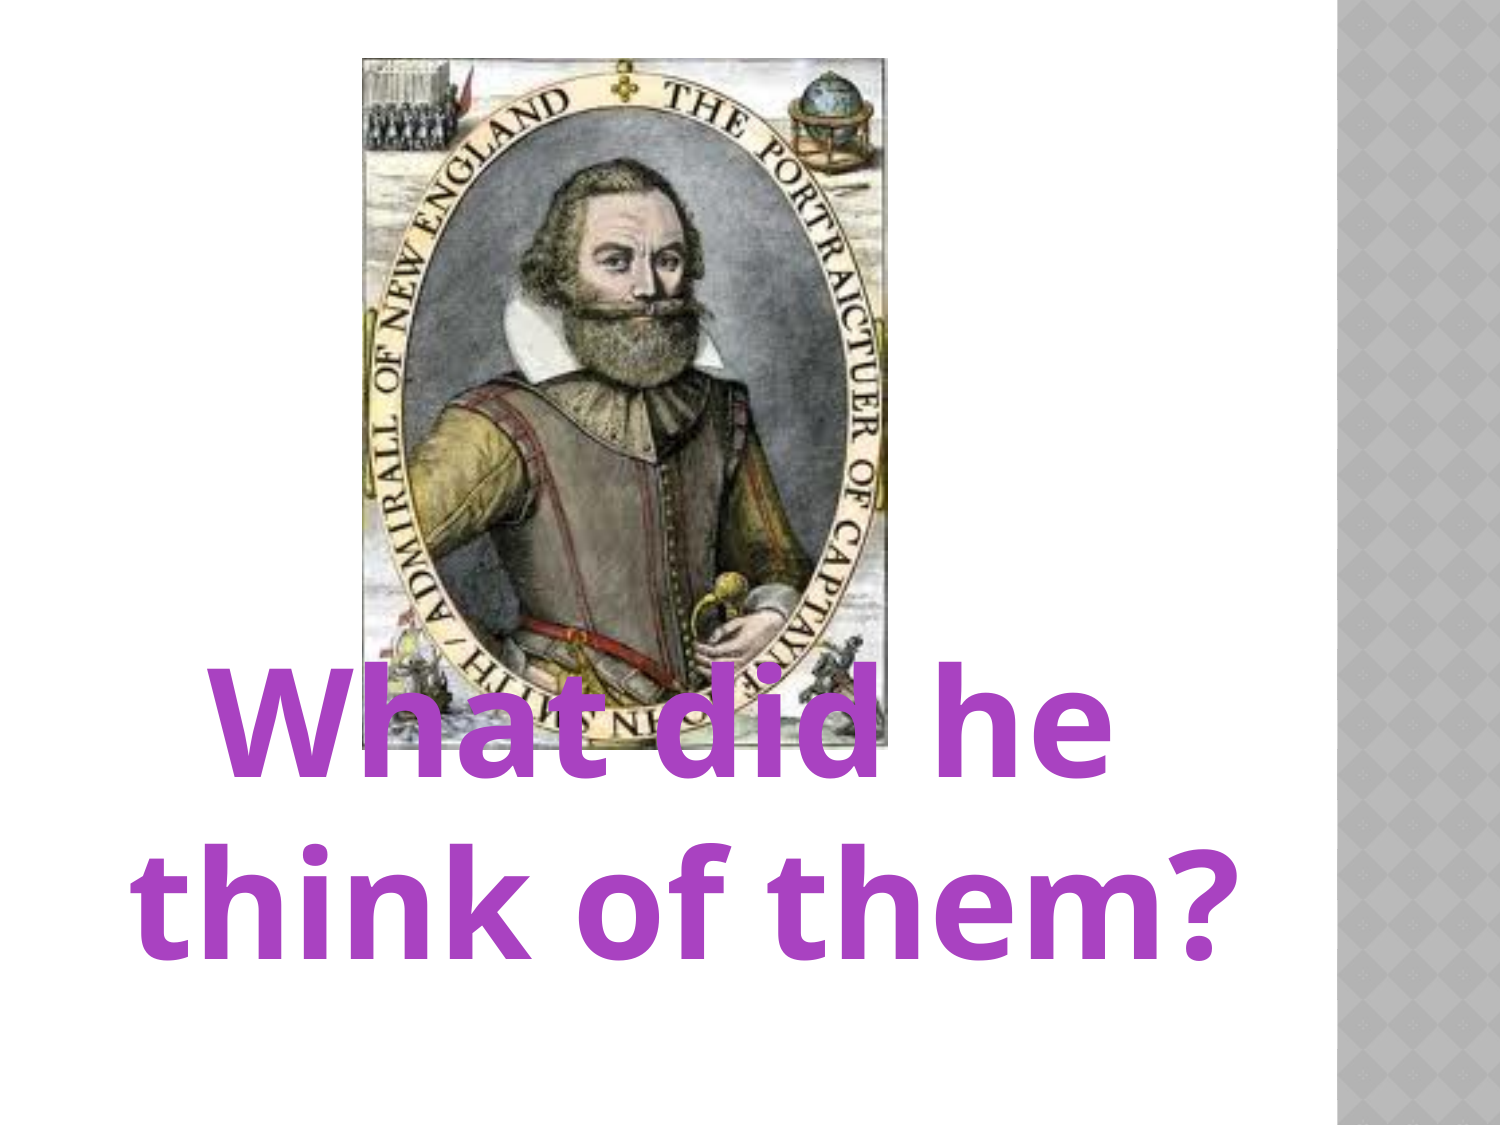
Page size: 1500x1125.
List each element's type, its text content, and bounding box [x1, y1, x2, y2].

picture [362, 58, 888, 751]
list What did he think of them? [0, 425, 1325, 1125]
